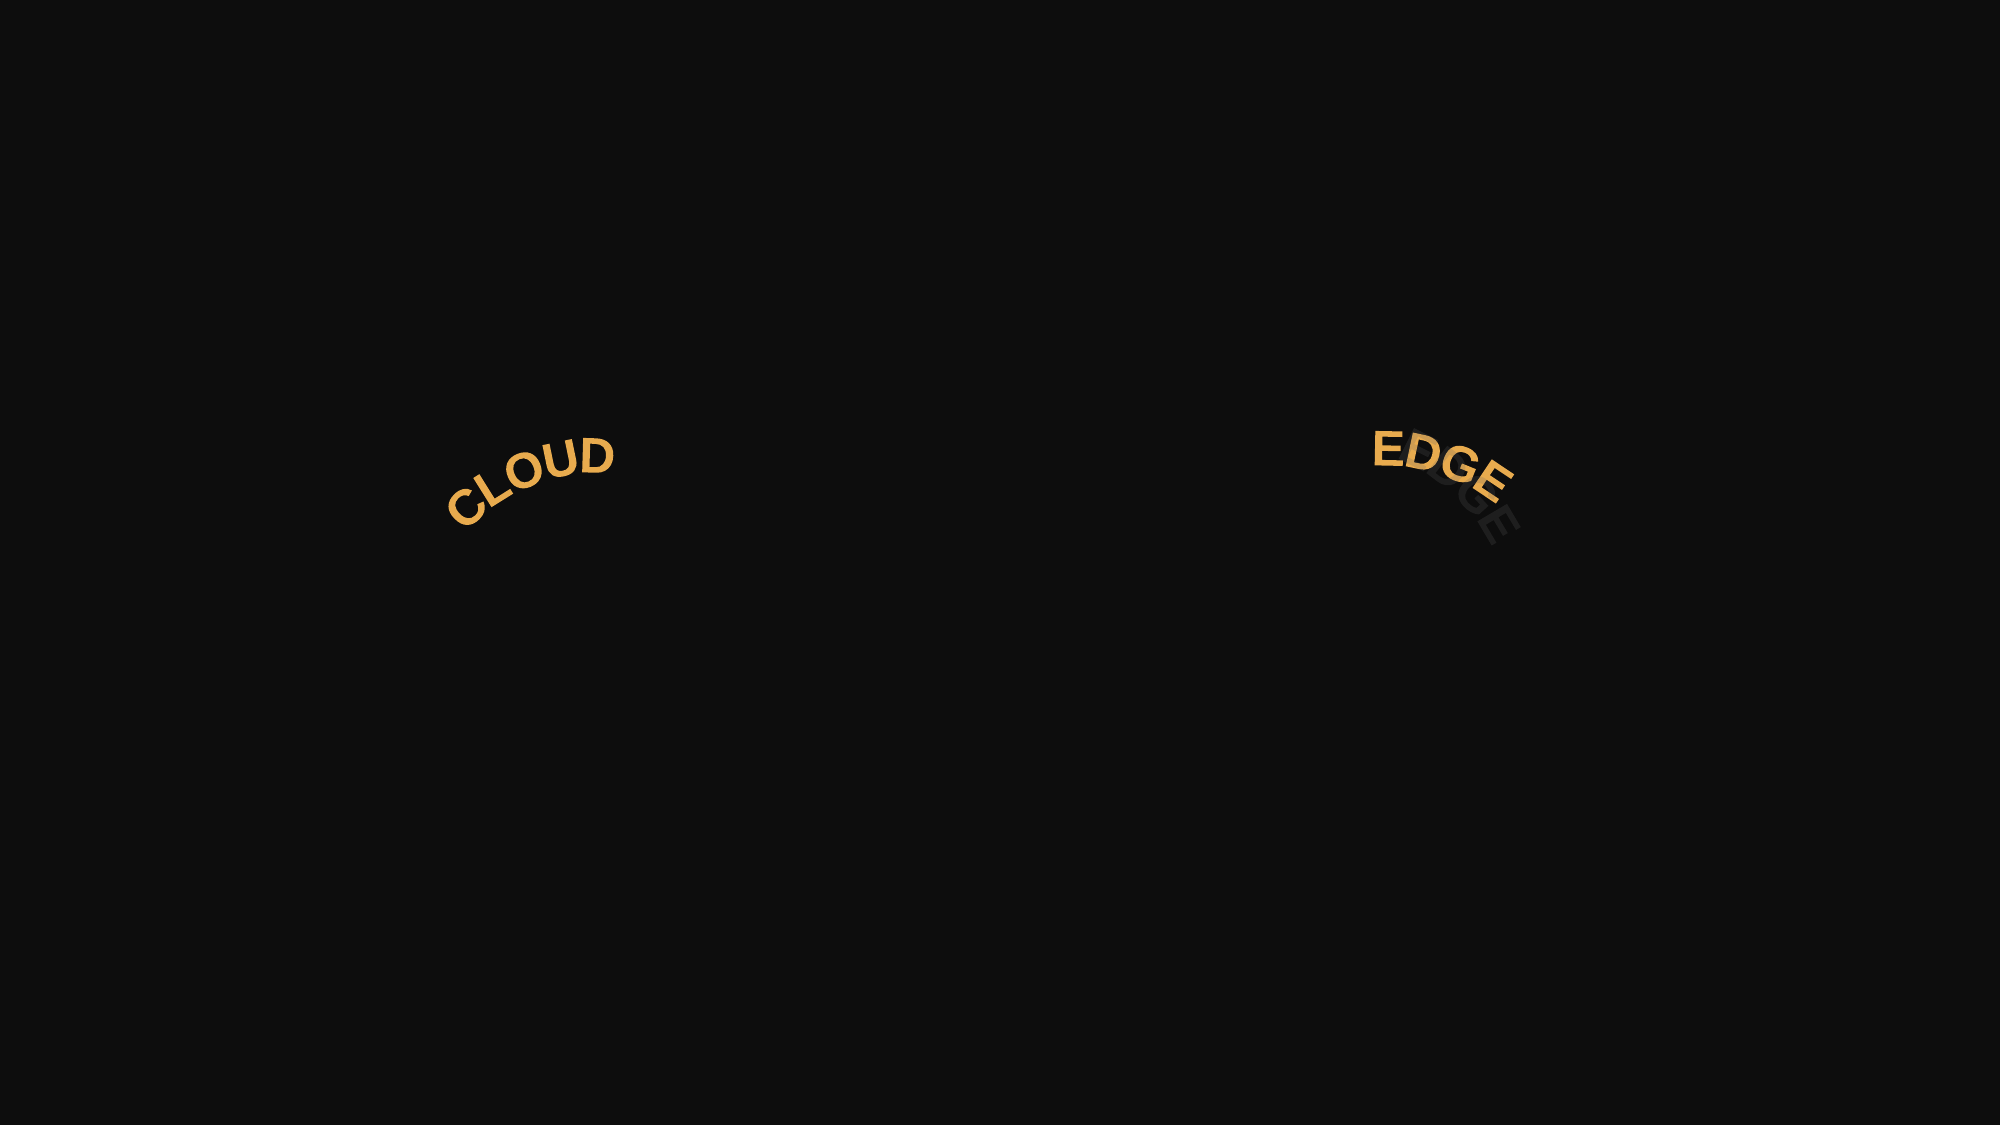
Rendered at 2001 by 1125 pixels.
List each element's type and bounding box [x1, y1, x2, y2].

text_box [357, 347, 1627, 916]
